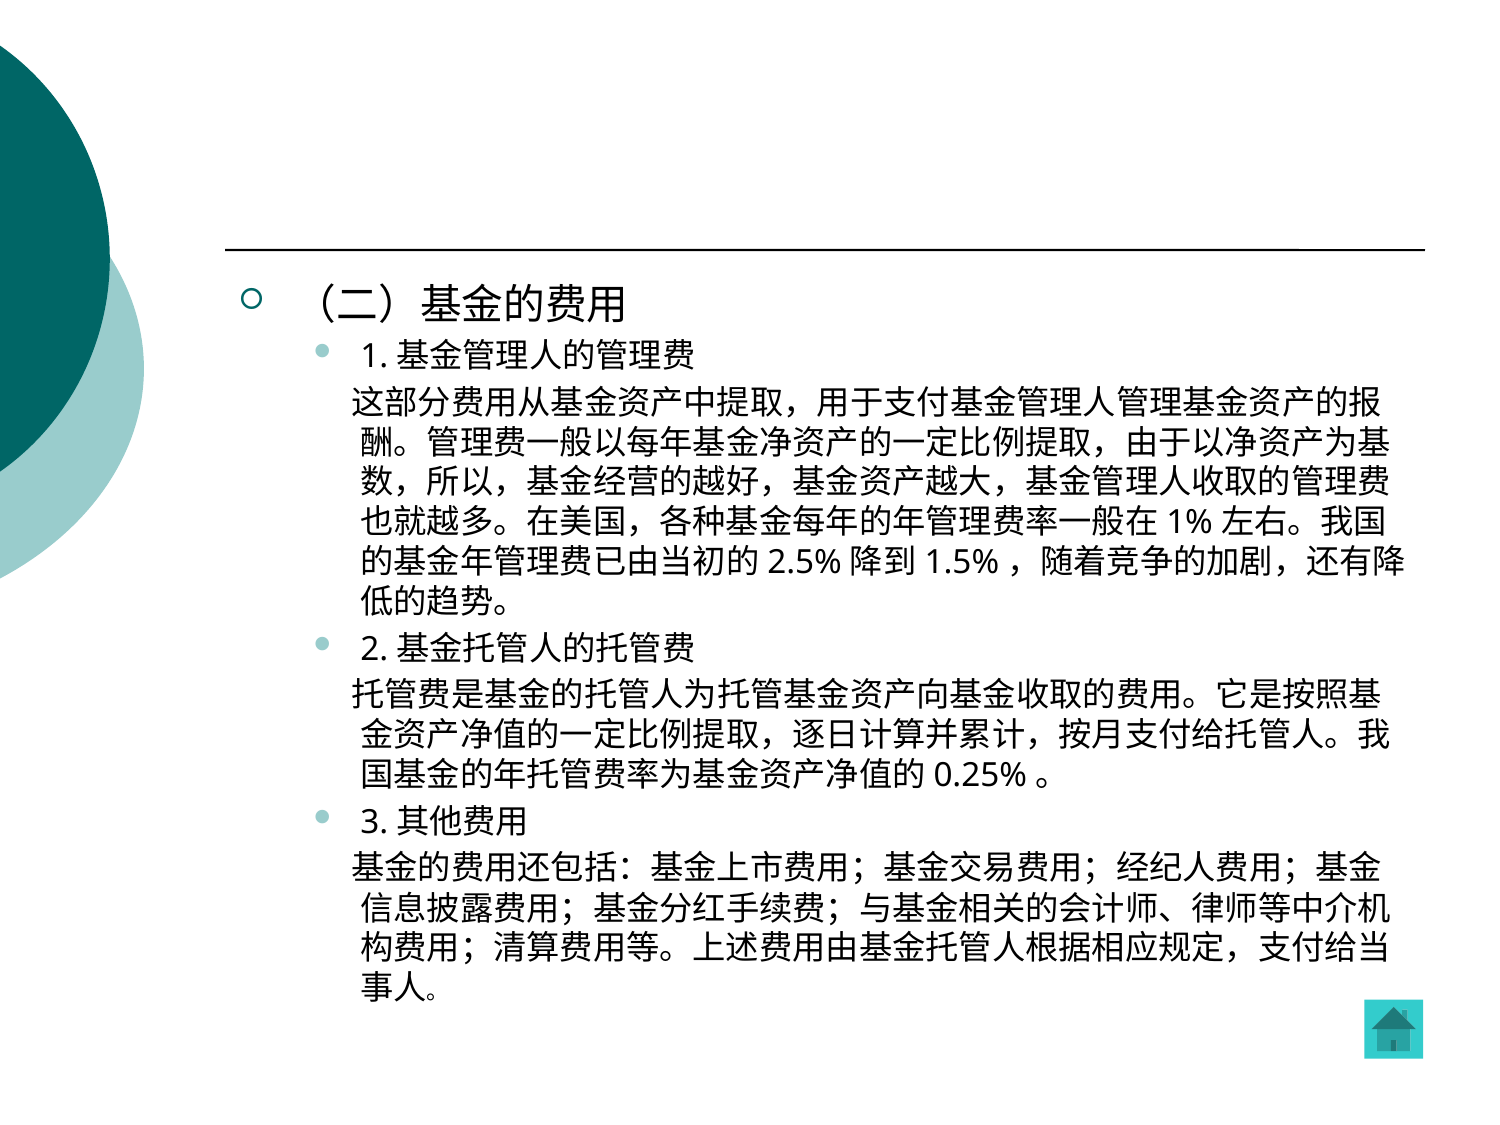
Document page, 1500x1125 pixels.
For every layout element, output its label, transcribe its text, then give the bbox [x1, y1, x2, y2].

list （二）基金的费用 1.基金管理人的管理费 这部分费用从基金资产中提取，用于支付基金管理人管理基金资产的报酬。管理费一般以每年基金净资产的一定比例提取，由于以净资产为基数，所以，基金经营的越好，基金资产越大，基金管理人收取的管理费也就越多。在美国，各种基金每年的年管理费率一般在1%左右。我国的基金年管理费已由当初的2.5%降到1.5%，随着竞争的加剧，还有降低的趋势。 2.基金托管人的托管费 托管费是基金的托管人为托管基金资产向基金收取的费用。它是按照基金资产净值的一定比例提取，逐日计算并累计，按月支付给托管人。我国基金的年托管费率为基金资产净值的0.25%。 3.其他费用 基金的费用还包括：基金上市费用；基金交易费用；经纪人费用；基金信息披露费用；基金分红手续费；与基金相关的会计师、律师等中介机构费用；清算费用等。上述费用由基金托管人根据相应规定，支付给当事人。 [223, 269, 1424, 1030]
text_box [1364, 999, 1424, 1059]
